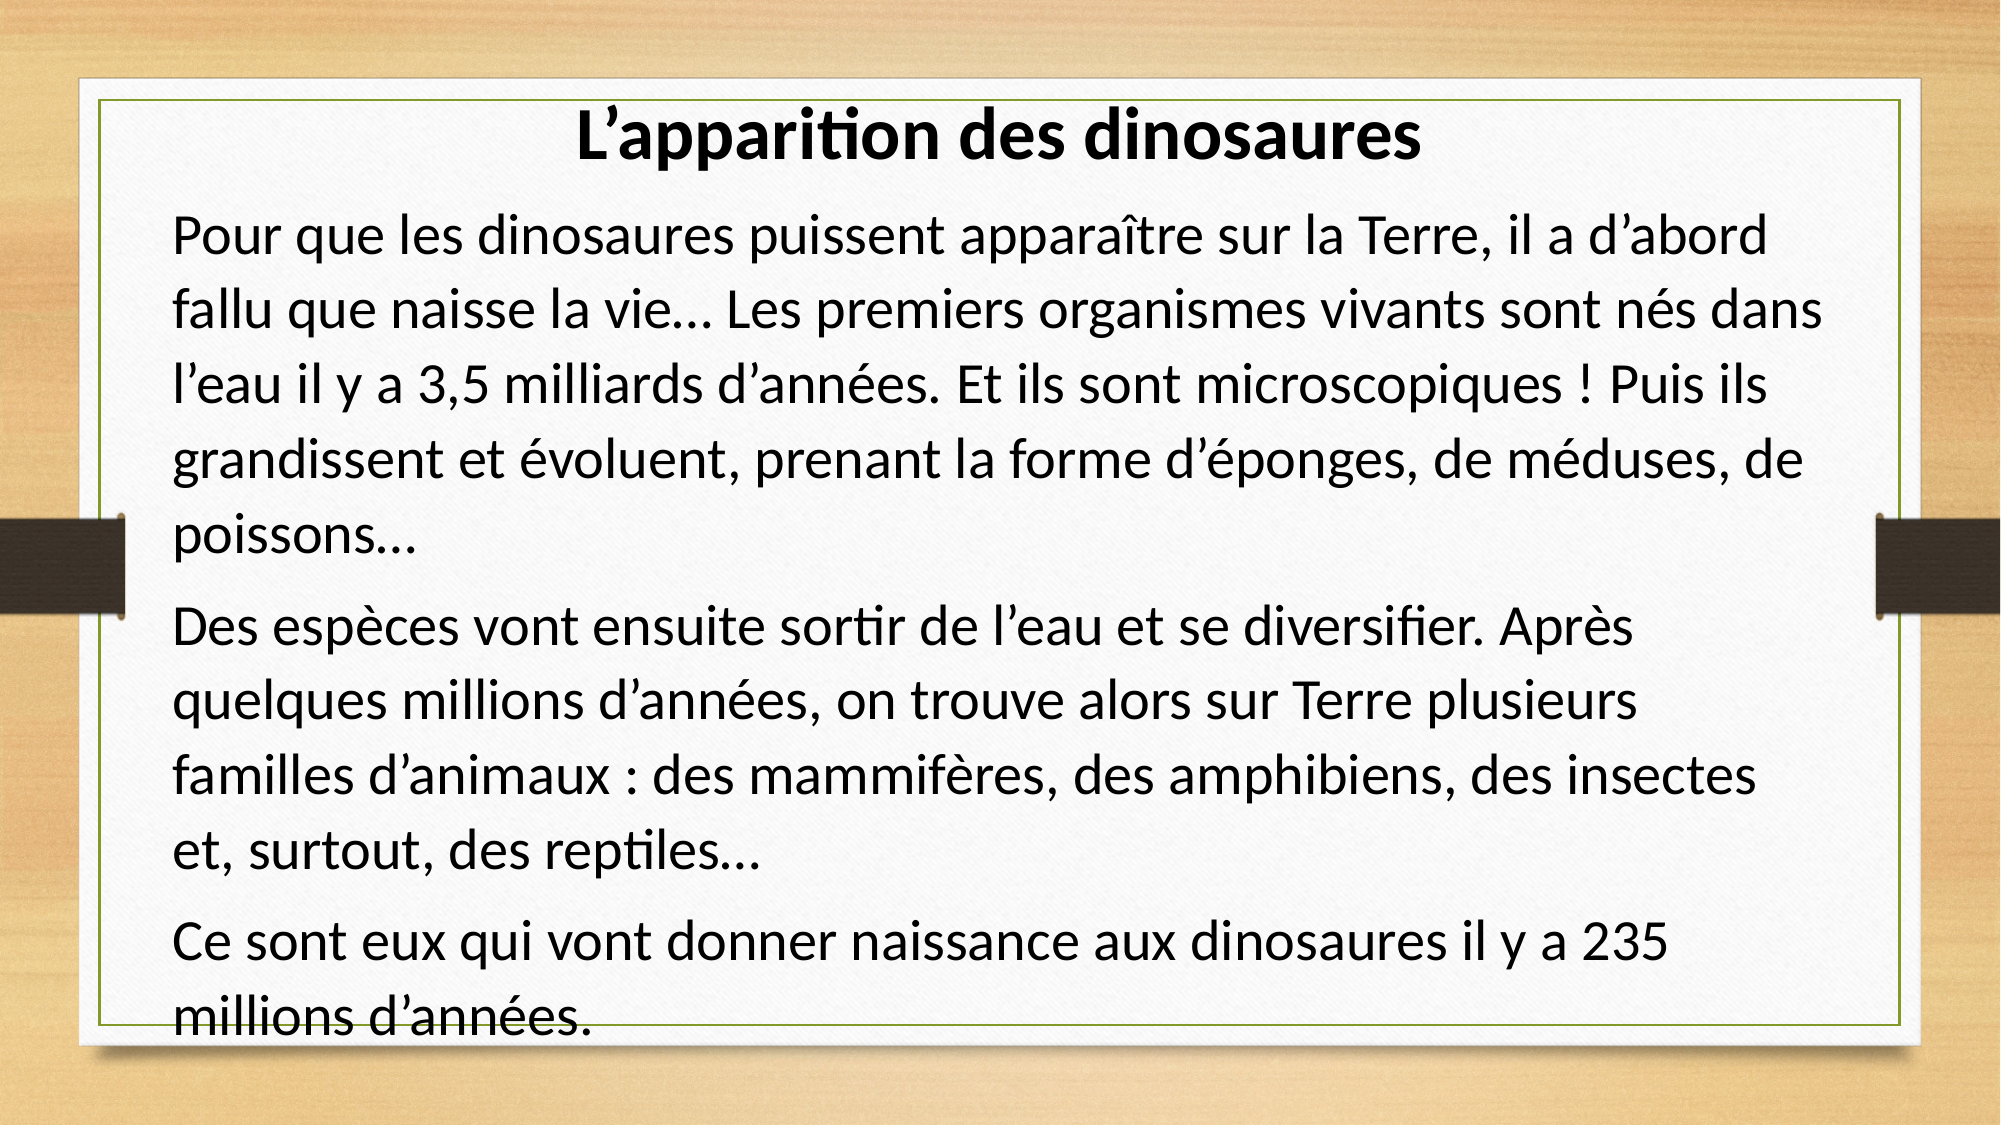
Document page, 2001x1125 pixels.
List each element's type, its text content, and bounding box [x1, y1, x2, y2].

text_box L’apparition des dinosaures Pour que les dinosaures puissent apparaître sur la Terre, il a d’abord fallu que naisse la vie… Les premiers organismes vivants sont nés dans l’eau il y a 3,5 milliards d’années. Et ils sont microscopiques ! Puis ils grandissent et évoluent, prenant la forme d’éponges, de méduses, de poissons… Des espèces vont ensuite sortir de l’eau et se diversifier. Après quelques millions d’années, on trouve alors sur Terre plusieurs familles d’animaux : des mammifères, des amphibiens, des insectes et, surtout, des reptiles… Ce sont eux qui vont donner naissance aux dinosaures il y a 235 millions d’années. [157, 31, 1843, 1055]
picture [0, 0, 2001, 1125]
